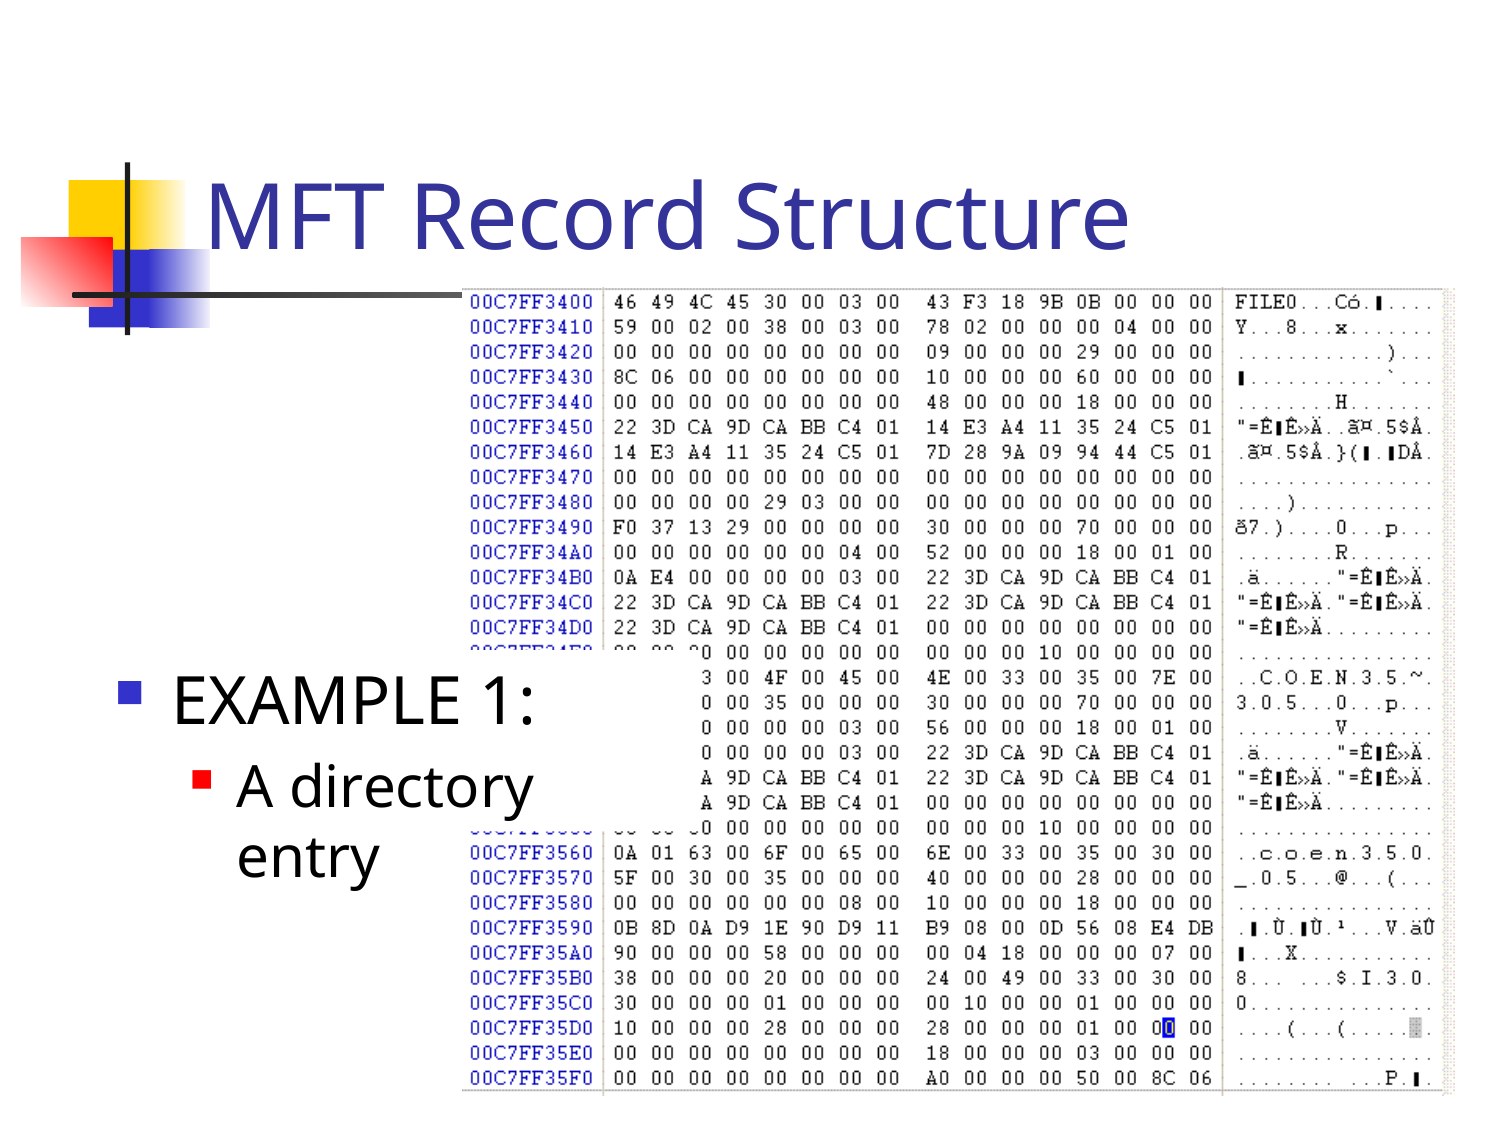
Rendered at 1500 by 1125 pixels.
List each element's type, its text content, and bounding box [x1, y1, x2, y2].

picture [462, 287, 1455, 1096]
title MFT Record Structure [188, 34, 1468, 276]
list EXAMPLE 1: A directory entry [99, 649, 457, 832]
